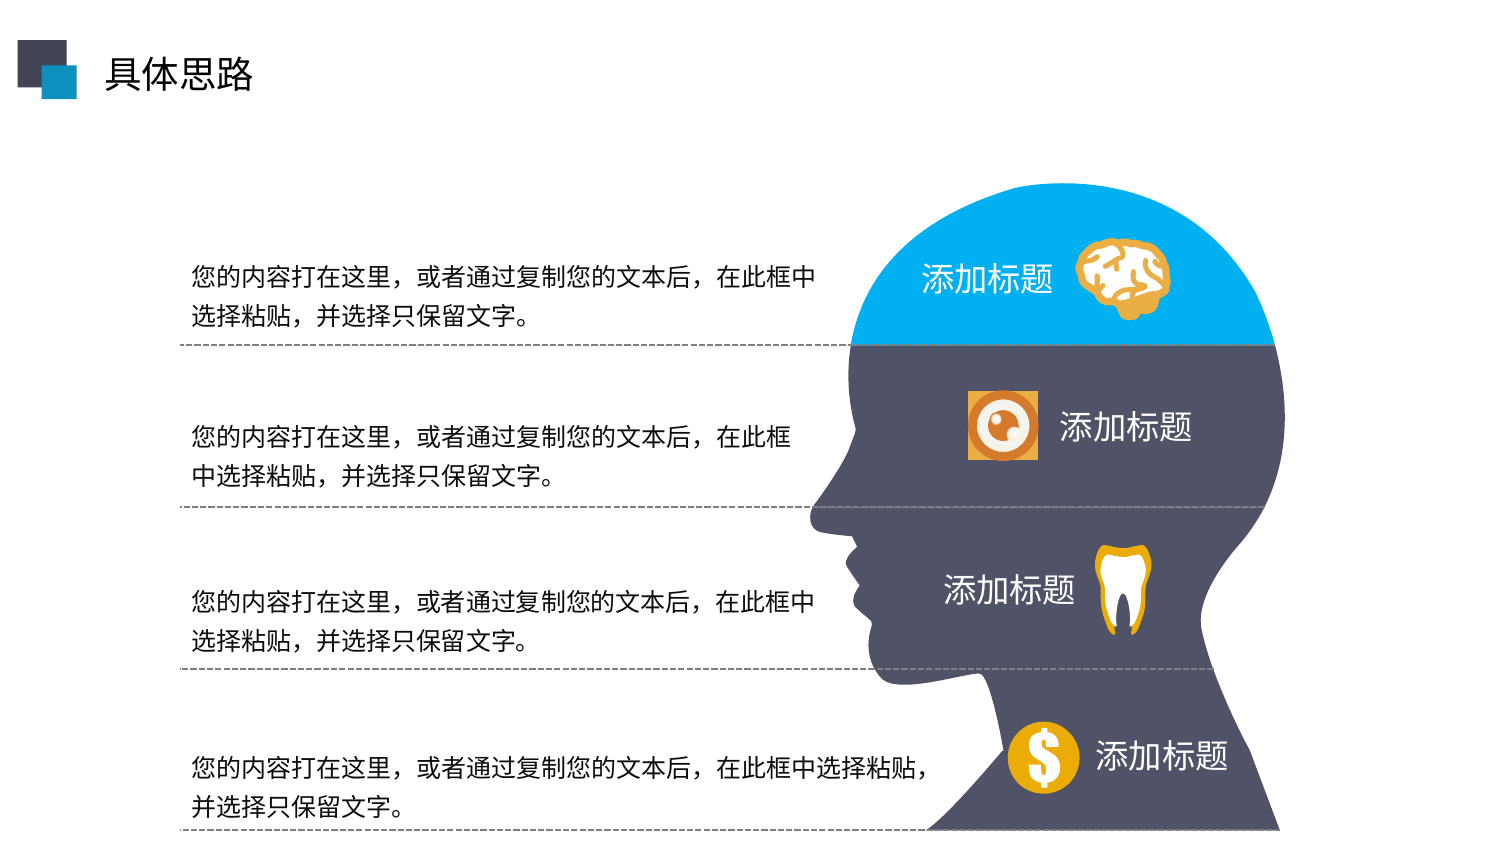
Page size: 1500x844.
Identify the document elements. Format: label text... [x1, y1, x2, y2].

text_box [809, 150, 1294, 831]
text_box 您的内容打在这里，或者通过复制您的文本后，在此框中选择粘贴，并选择只保留文字。 [176, 245, 809, 338]
text_box 您的内容打在这里，或者通过复制您的文本后，在此框中选择粘贴，并选择只保留文字。 [176, 570, 809, 664]
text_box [17, 40, 77, 100]
text_box 您的内容打在这里，或者通过复制您的文本后，在此框中选择粘贴，并选择只保留文字。 [176, 405, 809, 498]
text_box 您的内容打在这里，或者通过复制您的文本后，在此框中选择粘贴，并选择只保留文字。 [176, 735, 809, 829]
text_box 具体思路 [89, 43, 270, 104]
